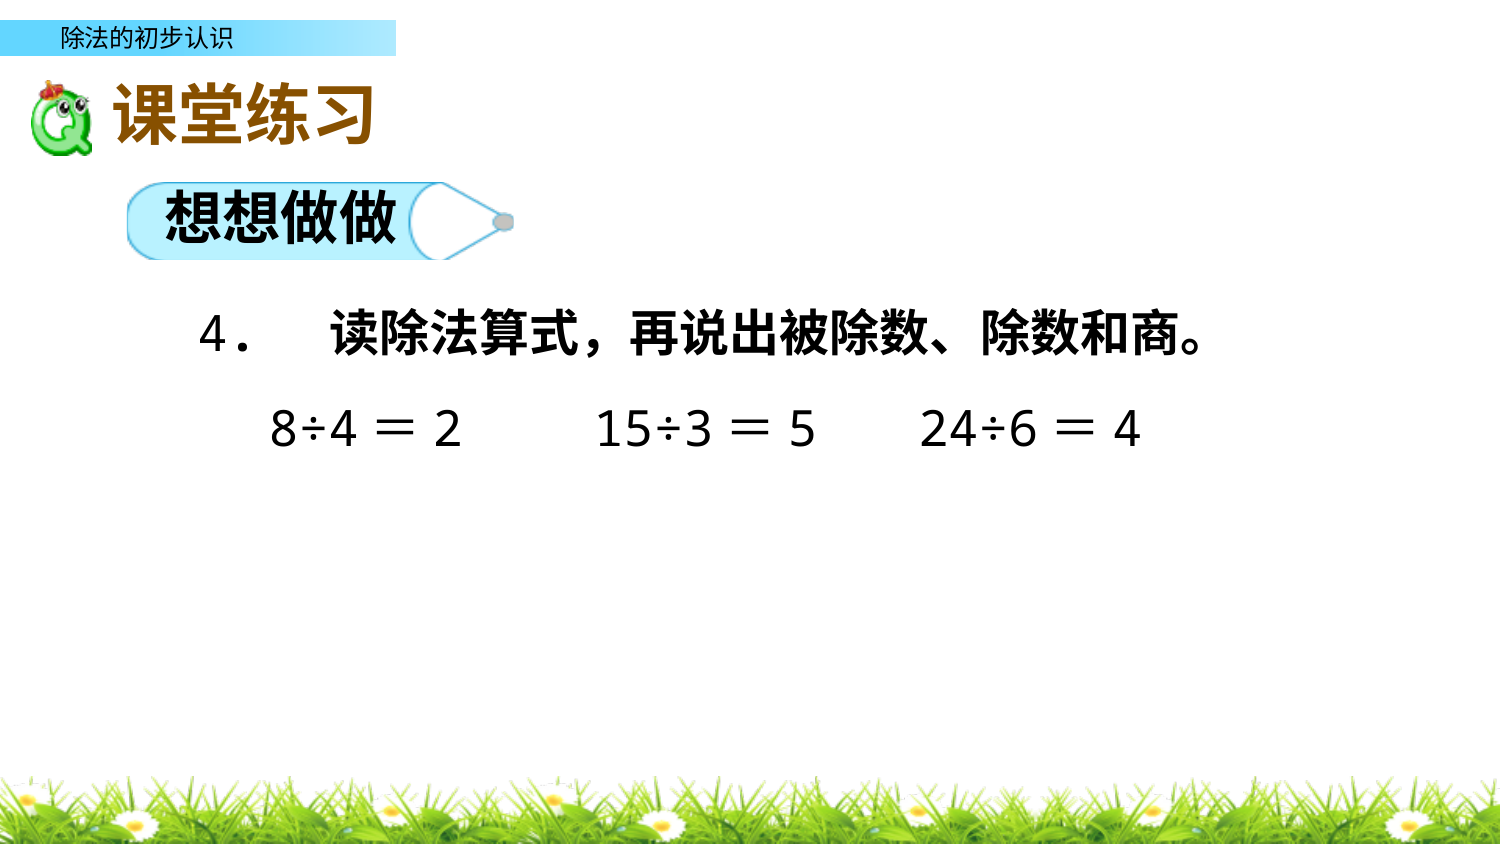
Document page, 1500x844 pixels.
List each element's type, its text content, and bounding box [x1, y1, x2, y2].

text_box 24÷6＝4 [903, 381, 1164, 471]
text_box 4. 读除法算式，再说出被除数、除数和商。 [182, 293, 1247, 369]
text_box 8÷4＝2 [253, 381, 514, 471]
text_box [126, 173, 514, 260]
picture [31, 80, 92, 156]
text_box 课堂练习 [100, 67, 404, 159]
picture [0, 776, 1500, 844]
text_box 15÷3＝5 [578, 381, 839, 471]
